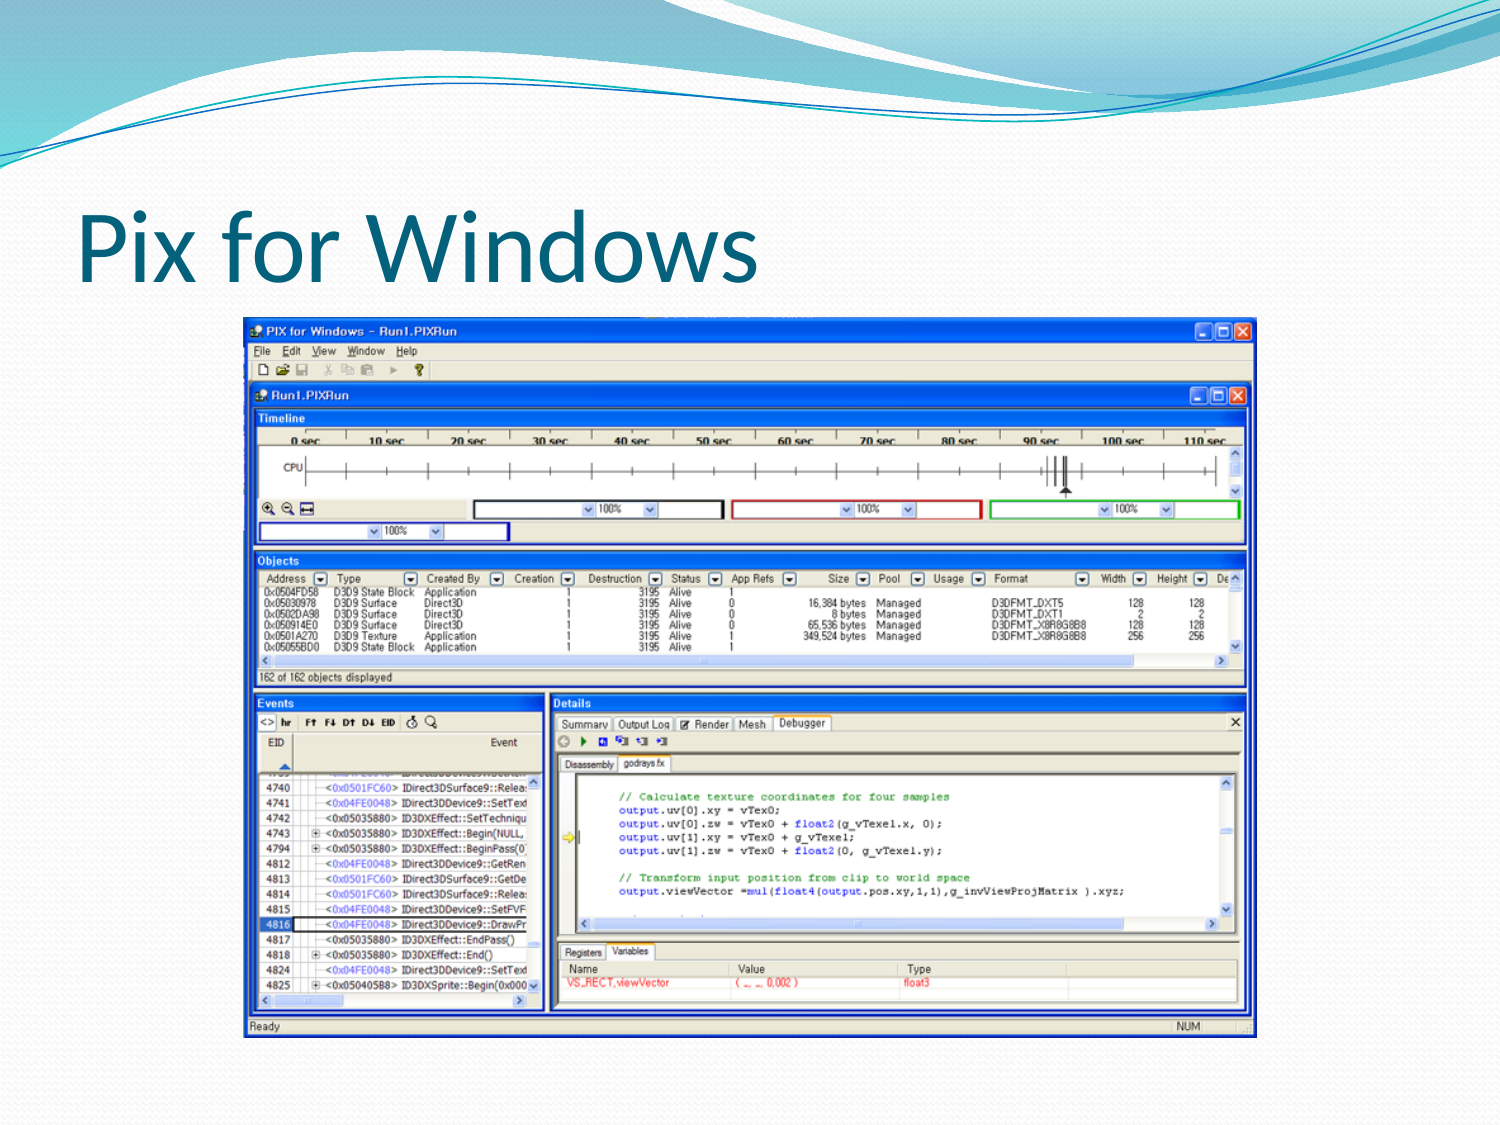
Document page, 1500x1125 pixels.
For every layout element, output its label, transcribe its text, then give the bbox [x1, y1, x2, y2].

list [243, 317, 1257, 1038]
title Pix for Windows [75, 115, 1425, 303]
